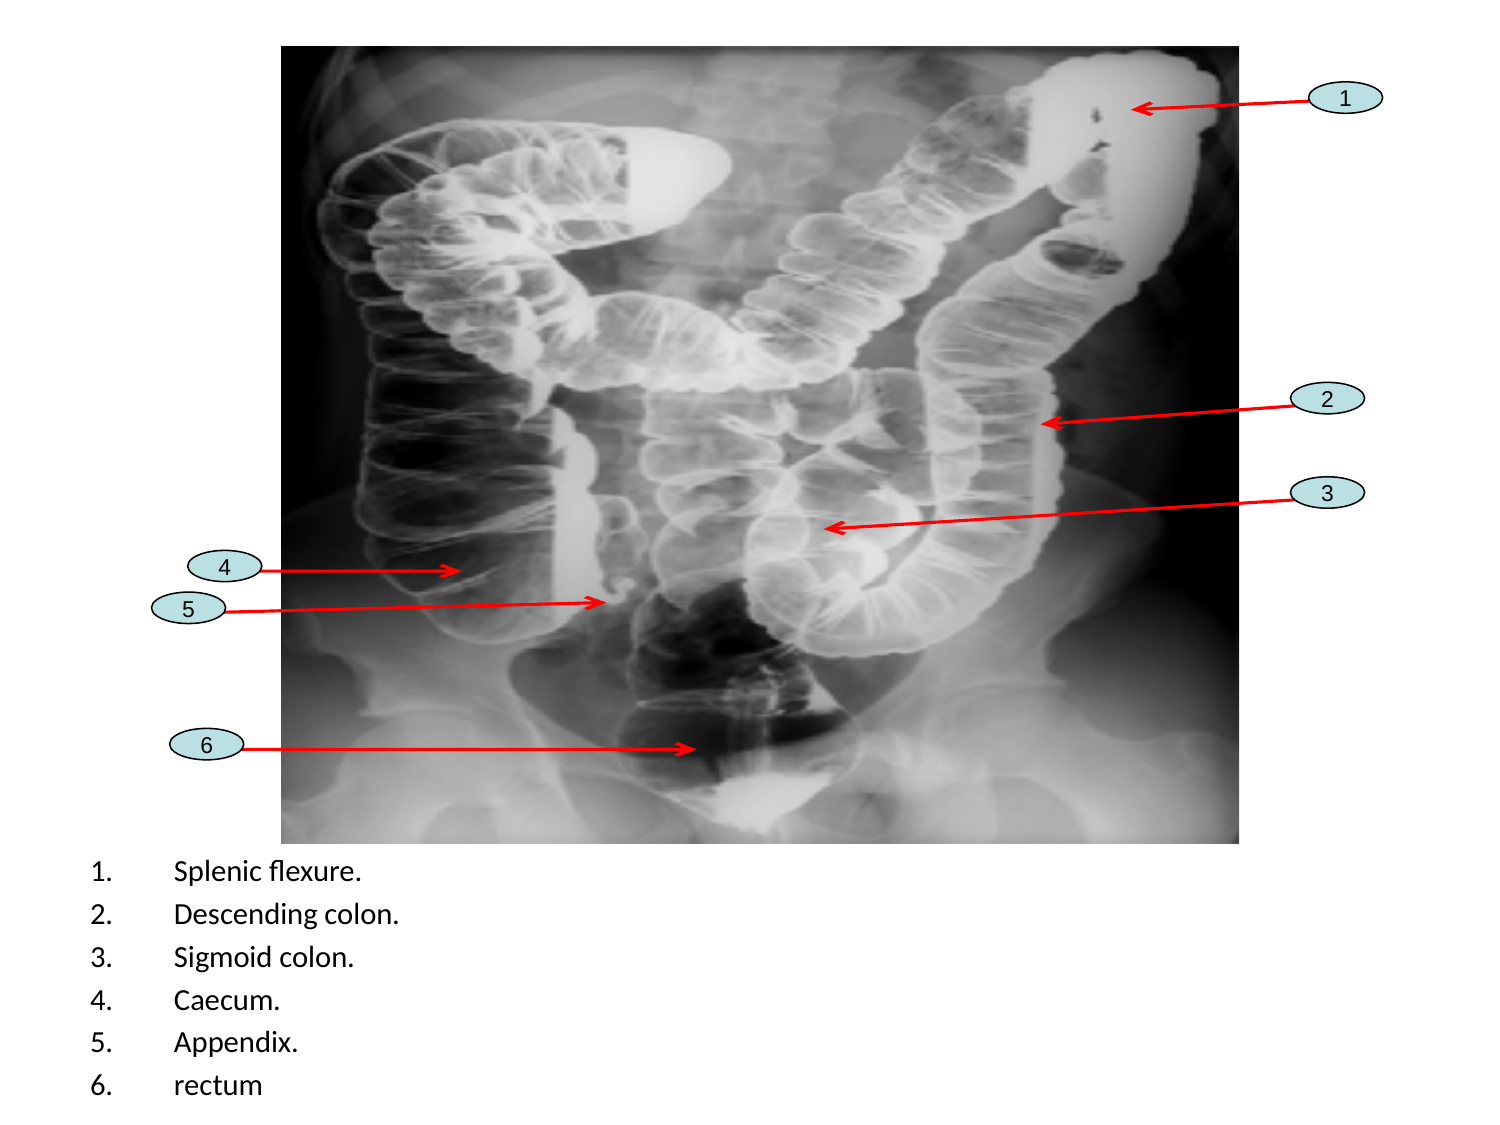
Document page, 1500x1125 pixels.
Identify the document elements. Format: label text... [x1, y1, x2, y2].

list Splenic flexure. Descending colon. Sigmoid colon. Caecum. Appendix. rectum [75, 843, 1429, 1110]
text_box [151, 46, 1383, 844]
